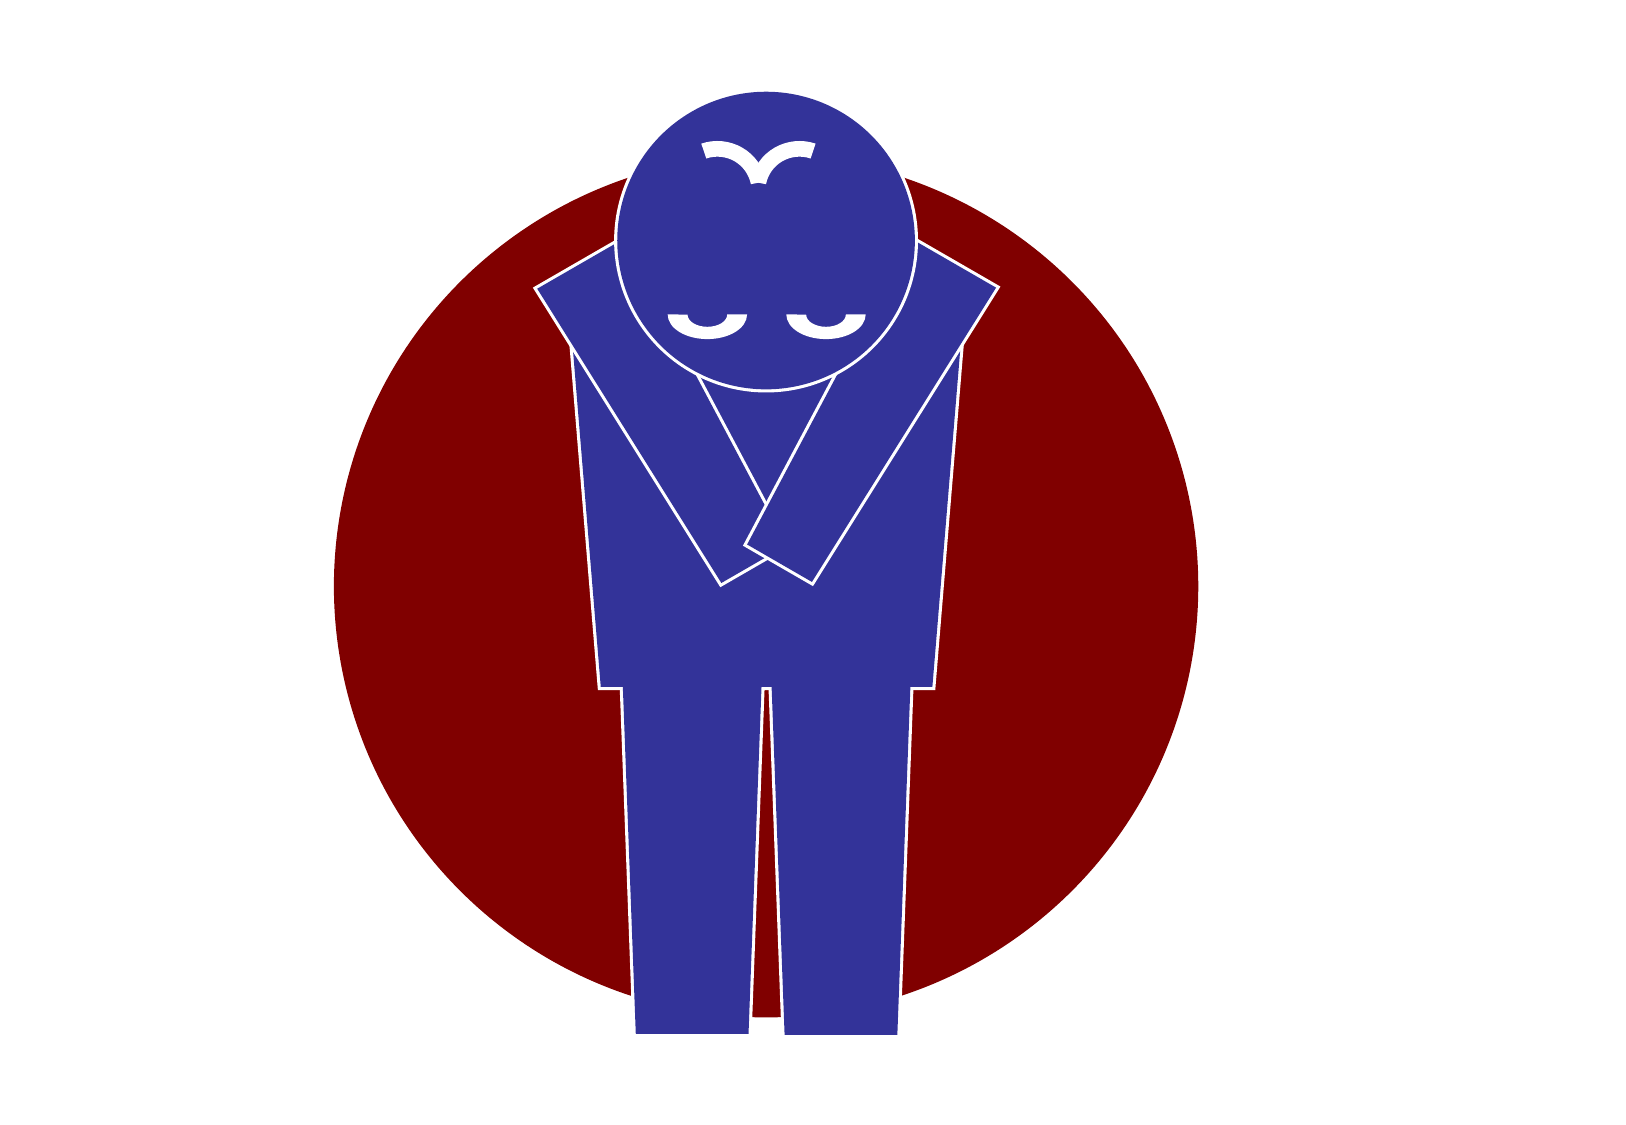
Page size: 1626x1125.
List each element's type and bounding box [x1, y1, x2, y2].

text_box [333, 91, 1199, 1036]
